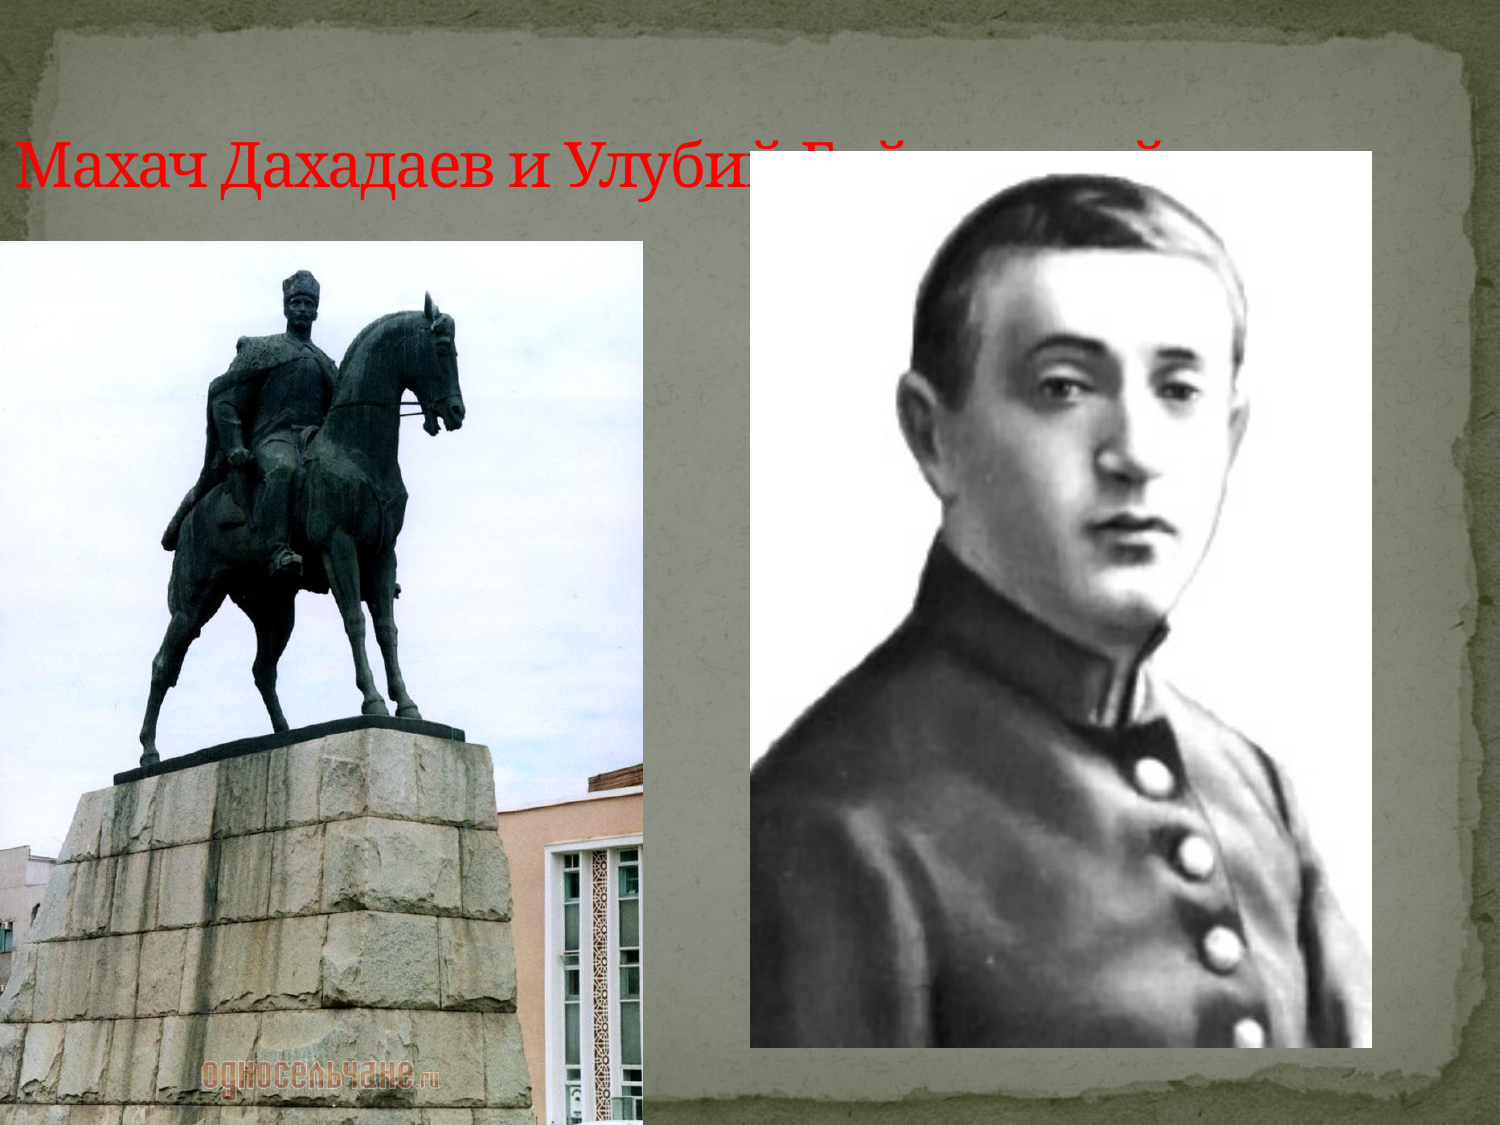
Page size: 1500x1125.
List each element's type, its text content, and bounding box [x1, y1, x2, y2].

title Махач Дахадаев и Улубий Буйнакский. [0, 42, 1206, 208]
picture [750, 151, 1372, 1048]
picture [0, 241, 643, 1125]
